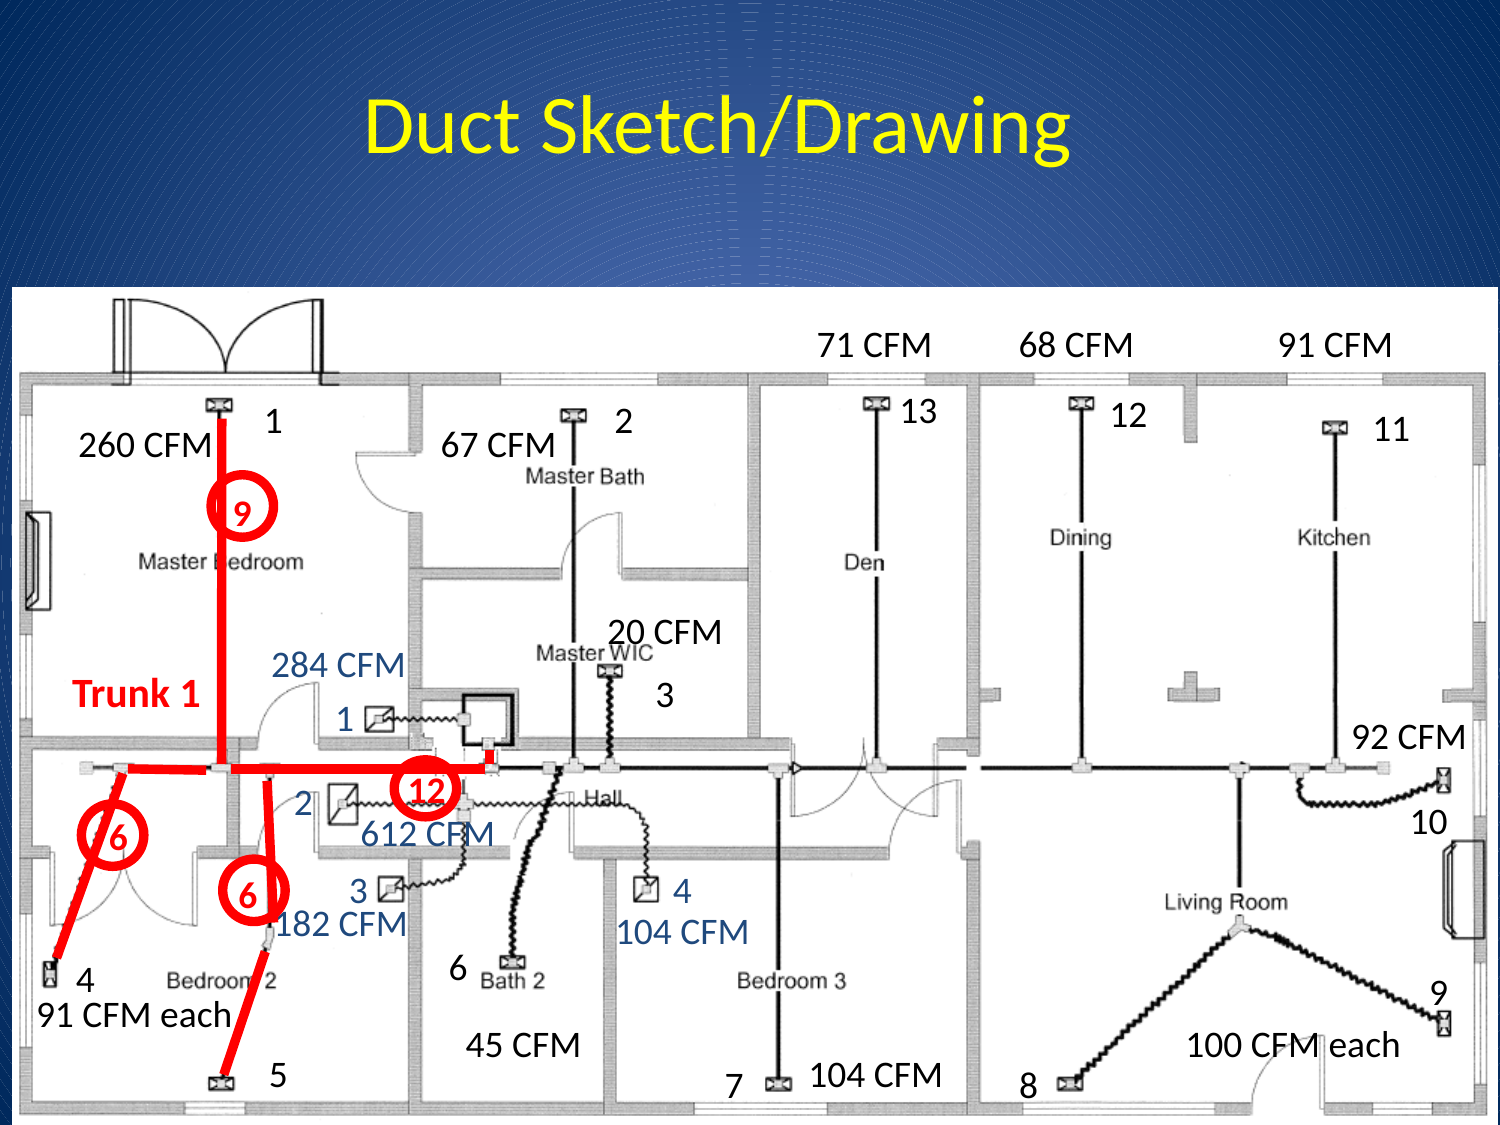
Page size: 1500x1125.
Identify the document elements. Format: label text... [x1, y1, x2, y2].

text_box Duct Sketch/Drawing [348, 62, 1087, 178]
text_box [223, 951, 266, 1075]
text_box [266, 780, 274, 923]
picture [12, 287, 1499, 1125]
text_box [56, 773, 124, 959]
